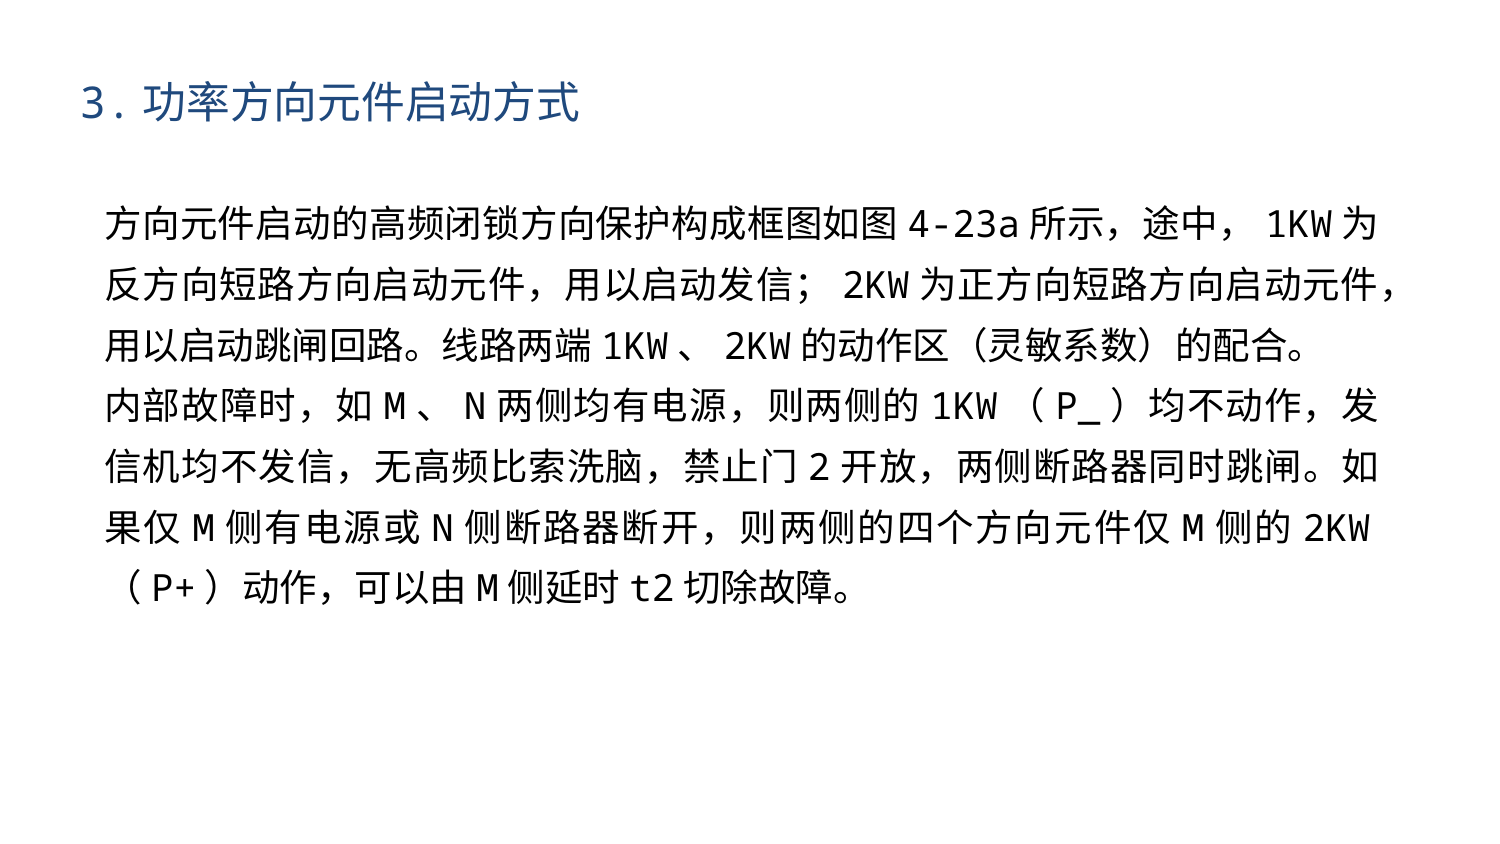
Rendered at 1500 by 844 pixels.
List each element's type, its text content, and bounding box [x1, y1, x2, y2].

text_box 3.功率方向元件启动方式 [64, 67, 725, 139]
text_box 方向元件启动的高频闭锁方向保护构成框图如图4-23a所示，途中，1KW为反方向短路方向启动元件，用以启动发信；2KW为正方向短路方向启动元件，用以启动跳闸回路。线路两端1KW、2KW的动作区（灵敏系数）的配合。 内部故障时，如M、N两侧均有电源，则两侧的1KW（P_）均不动作，发信机均不发信，无高频比索洗脑，禁止门2开放，两侧断路器同时跳闸。如果仅M侧有电源或N侧断路器断开，则两侧的四个方向元件仅M侧的2KW（P+）动作，可以由M侧延时t2切除故障。 [89, 177, 1394, 617]
